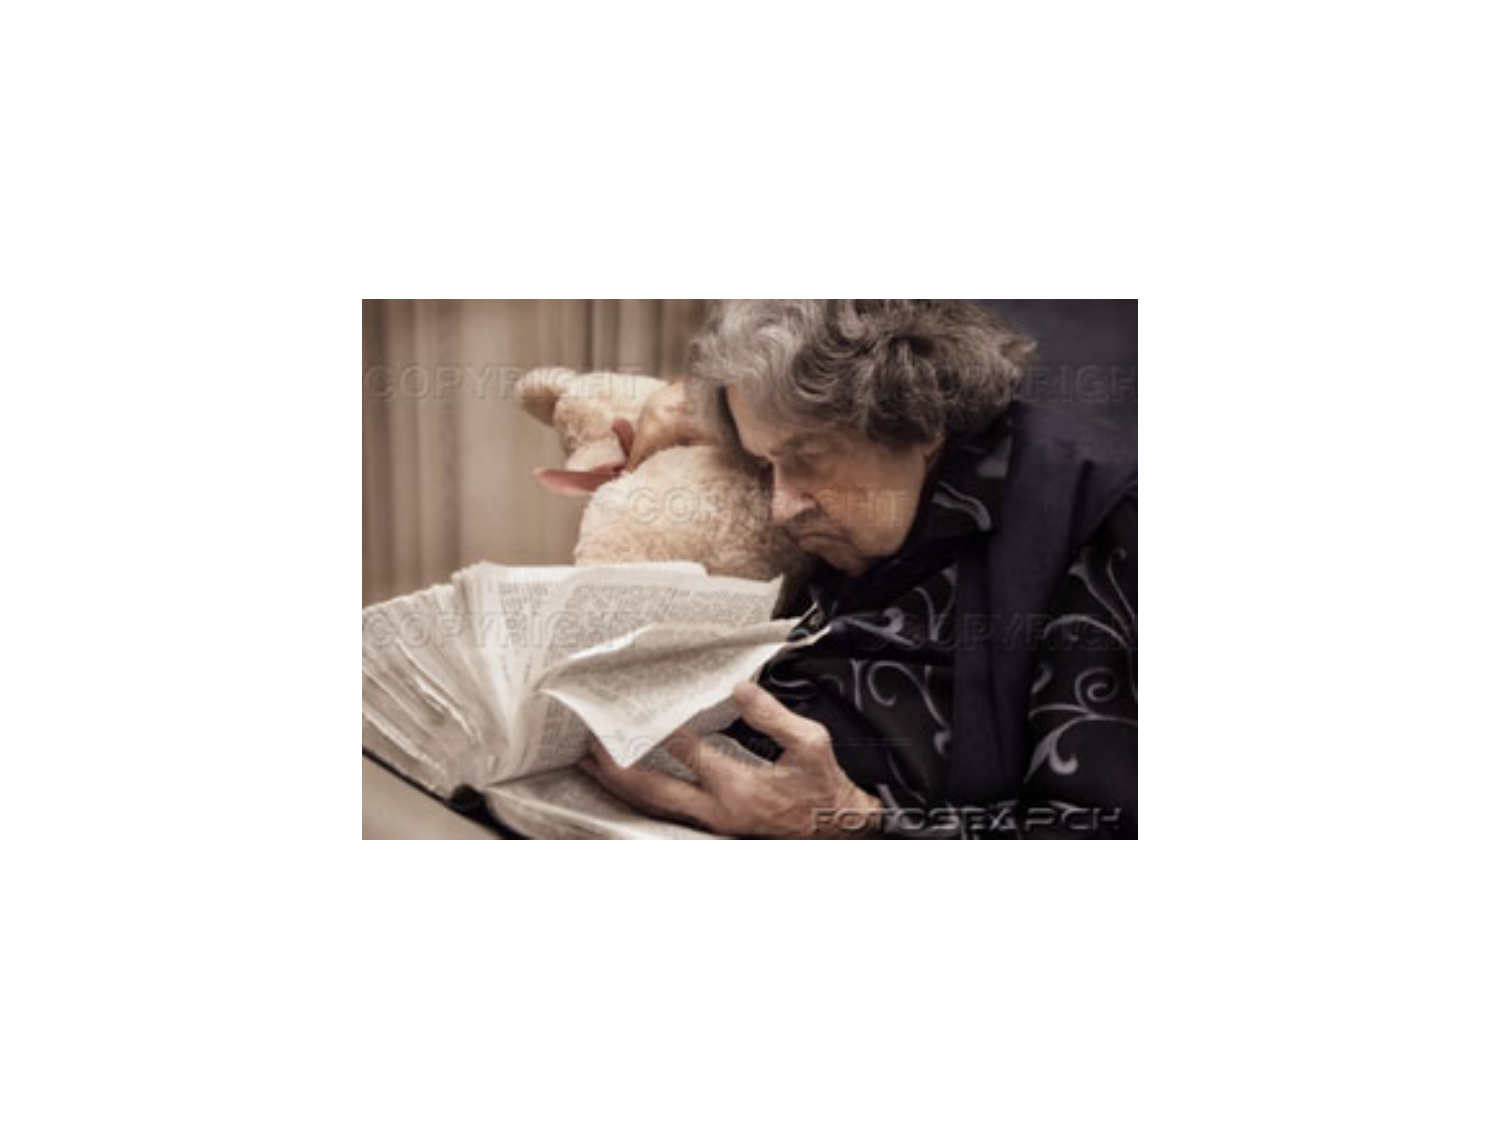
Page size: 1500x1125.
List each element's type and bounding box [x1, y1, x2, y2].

list [362, 299, 1138, 841]
